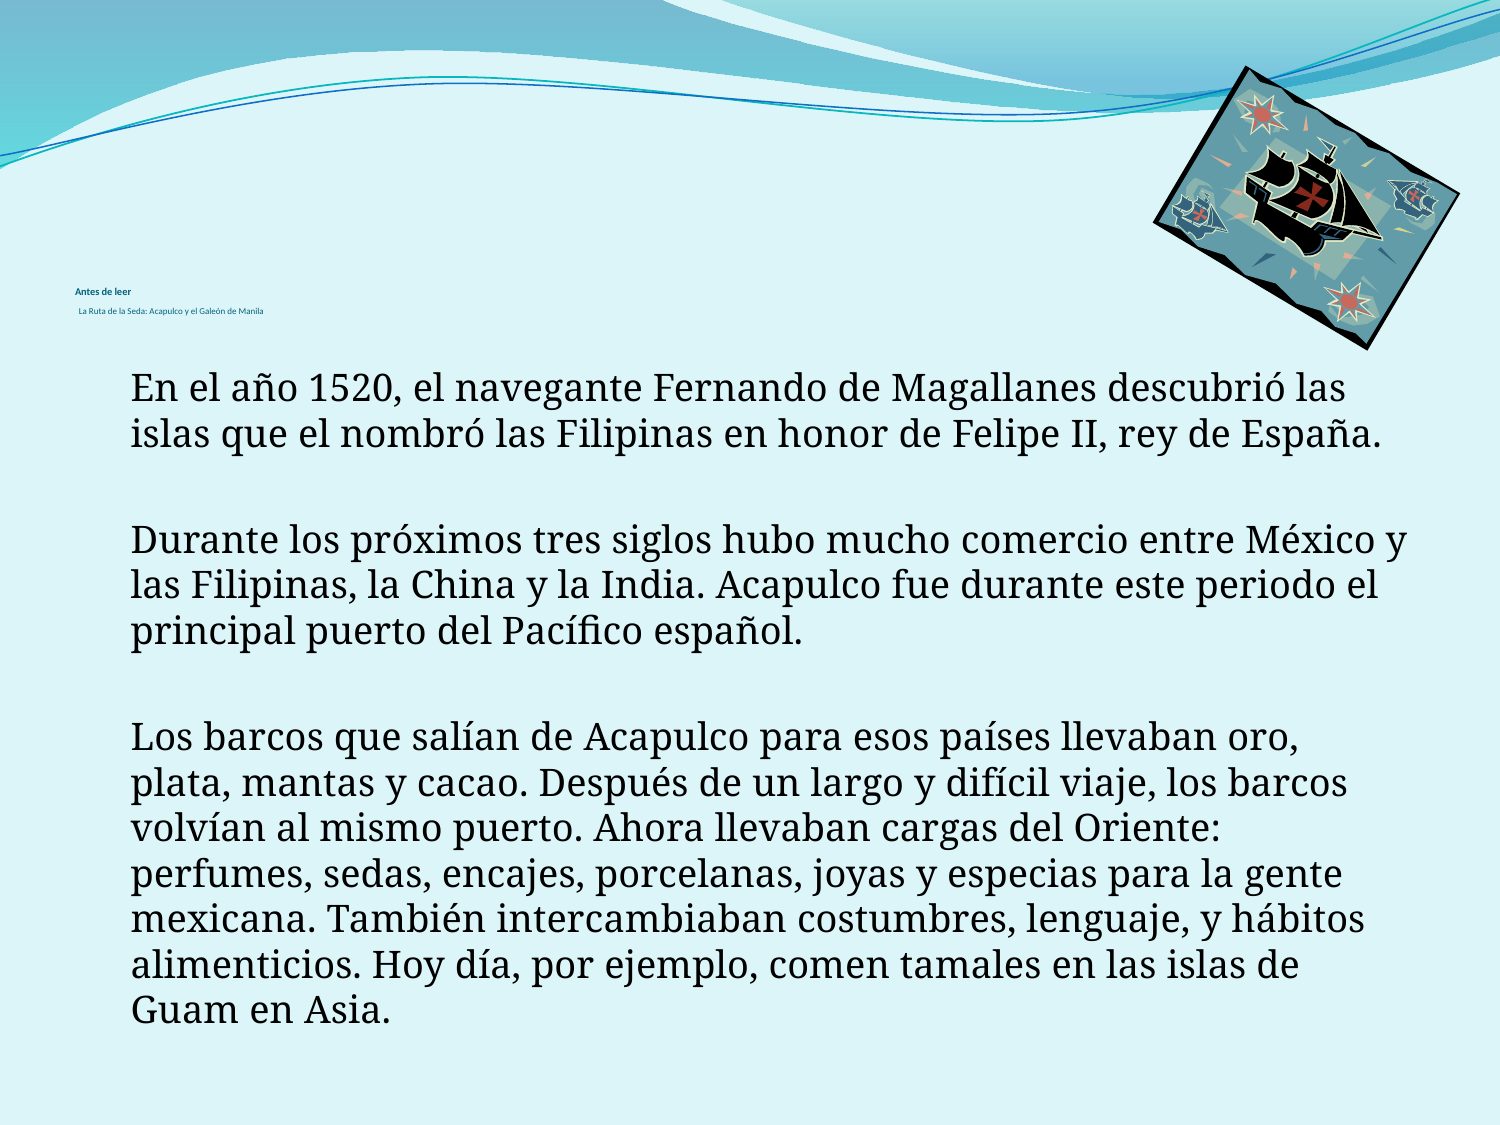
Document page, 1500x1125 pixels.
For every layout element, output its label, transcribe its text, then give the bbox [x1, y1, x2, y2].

title Antes de leer La Ruta de la Seda: Acapulco y el Galeón de Manila [74, 199, 1173, 249]
list En el año 1520, el navegante Fernando de Magallanes descubrió las islas que el nombró las Filipinas en honor de Felipe II, rey de España. Durante los próximos tres siglos hubo mucho comercio entre México y las Filipinas, la China y la India. Acapulco fue durante este periodo el principal puerto del Pacífico español. Los barcos que salían de Acapulco para esos países llevaban oro, plata, mantas y cacao. Después de un largo y difícil viaje, los barcos volvían al mismo puerto. Ahora llevaban cargas del Oriente: perfumes, sedas, encajes, porcelanas, joyas y especias para la gente mexicana. También intercambiaban costumbres, lenguaje, y hábitos alimenticios. Hoy día, por ejemplo, comen tamales en las islas de Guam en Asia. [74, 249, 1426, 1101]
picture [1180, 113, 1436, 305]
